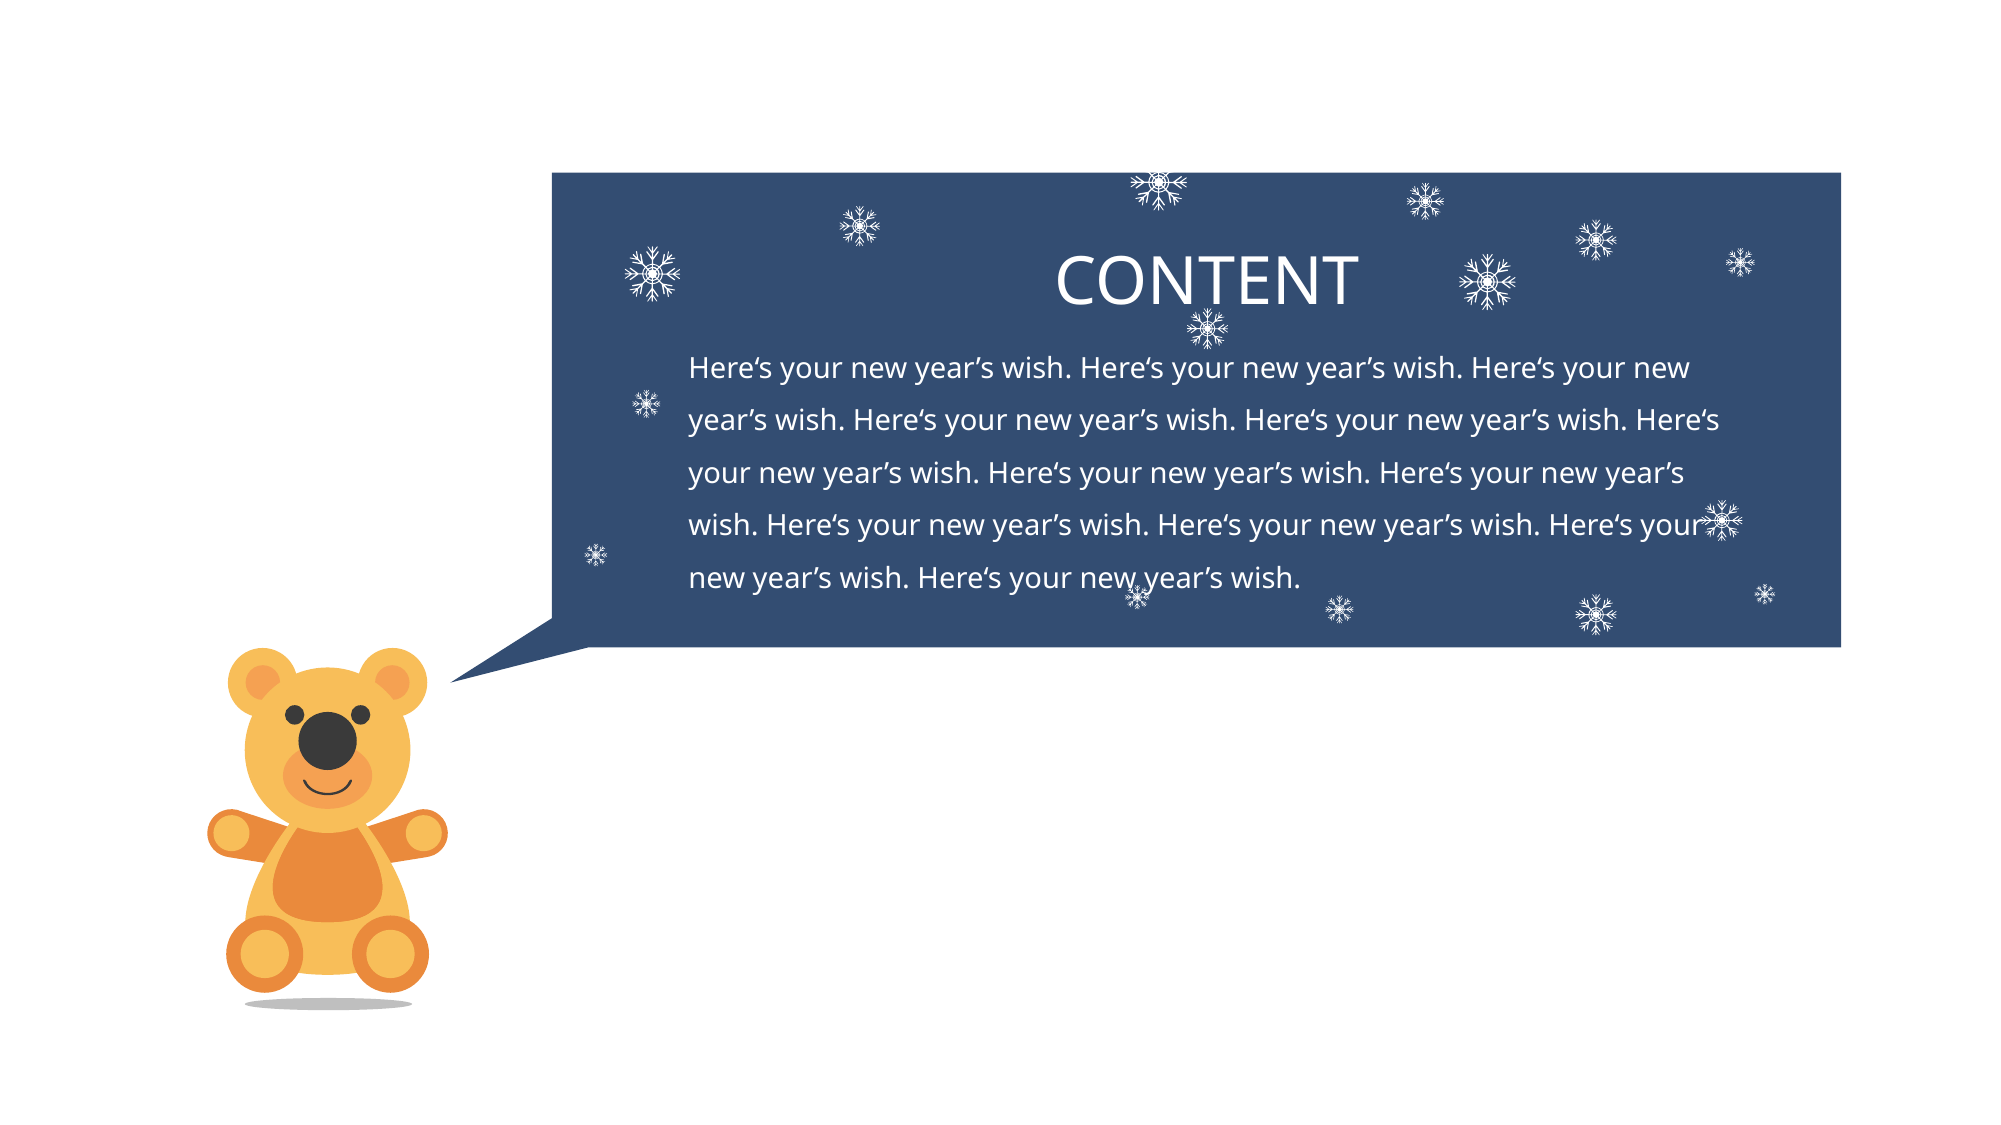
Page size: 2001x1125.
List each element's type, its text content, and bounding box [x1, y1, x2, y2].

text_box [1725, 248, 1755, 277]
text_box [584, 543, 608, 567]
text_box [1754, 583, 1776, 605]
text_box [1406, 182, 1444, 220]
text_box Here‘s your new year’s wish. Here‘s your new year’s wish. Here‘s your new year’s wish. Here‘s your new year’s wish. Here‘s your new year’s wish. Here‘s your new year’s wish. Here‘s your new year’s wish. Here‘s your new year’s wish. Here‘s your new year’s wish. Here‘s your new year’s wish. Here‘s your new year’s wish. Here‘s your new year’s wish. [673, 324, 1742, 602]
text_box [1575, 594, 1617, 636]
text_box [1701, 499, 1743, 542]
text_box CONTENT [1039, 230, 1376, 326]
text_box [164, 647, 492, 1011]
text_box [1186, 308, 1229, 350]
text_box [1575, 219, 1617, 261]
text_box [1125, 585, 1150, 610]
text_box [1325, 595, 1354, 624]
text_box [624, 246, 681, 302]
text_box [1130, 154, 1187, 211]
text_box [492, 171, 1843, 674]
text_box [839, 205, 880, 247]
text_box [1459, 253, 1516, 311]
text_box [632, 389, 661, 418]
